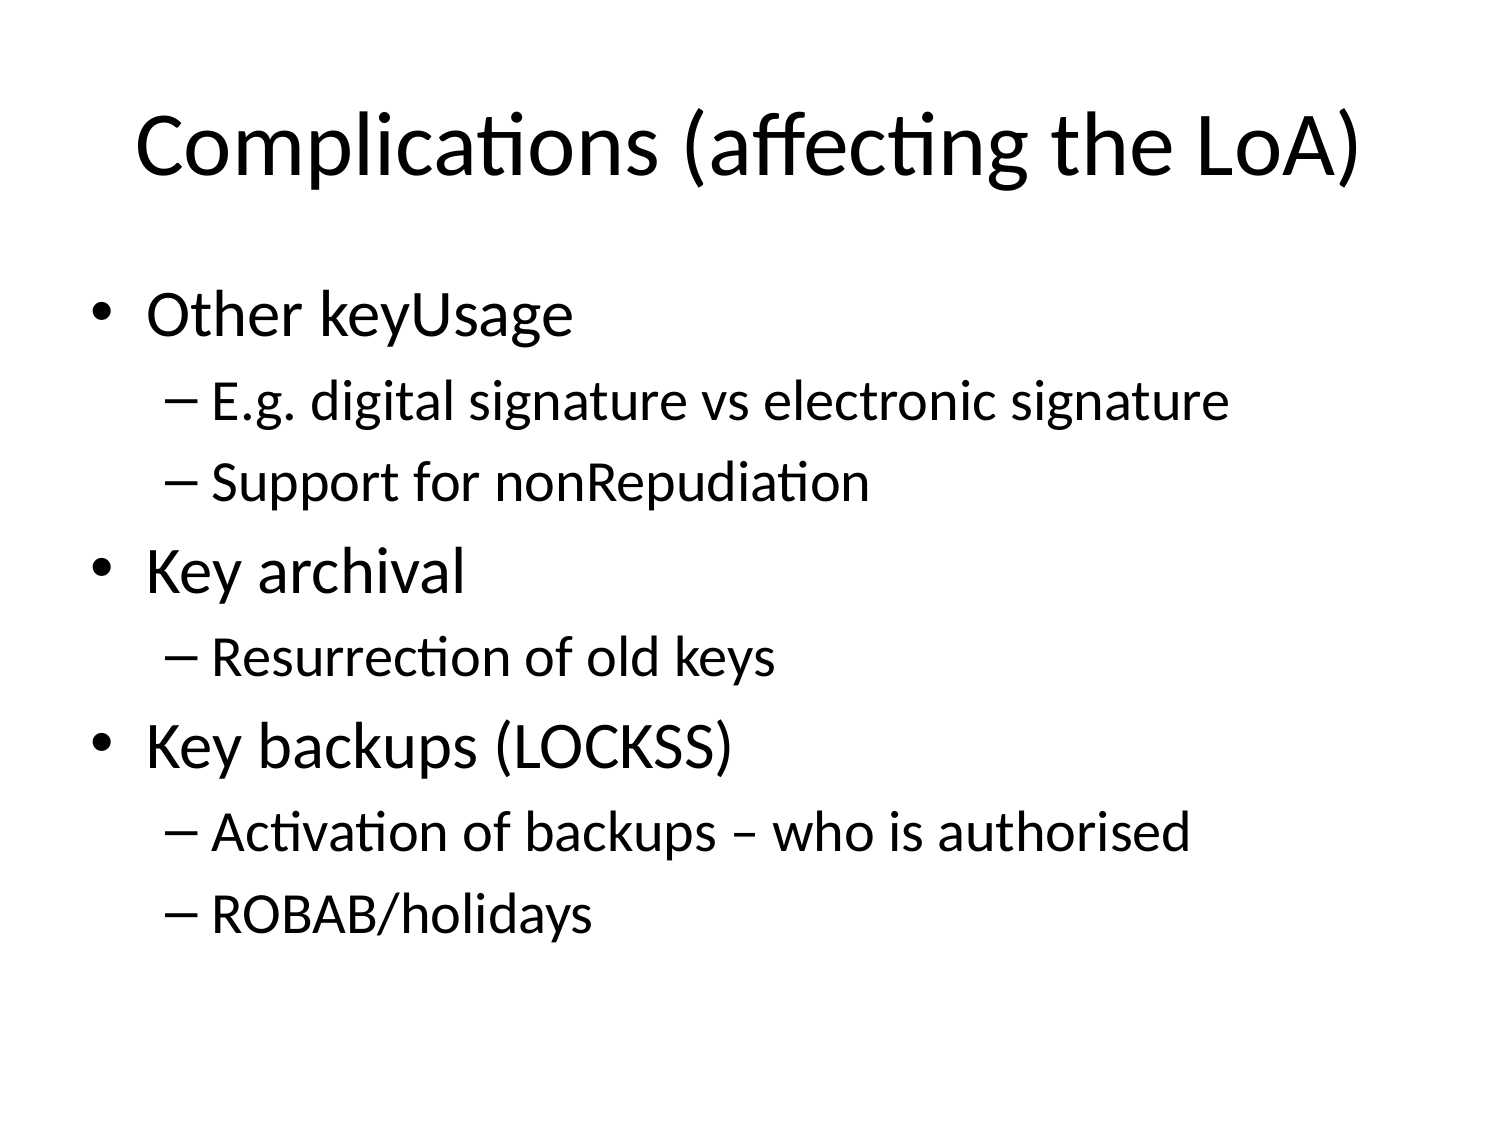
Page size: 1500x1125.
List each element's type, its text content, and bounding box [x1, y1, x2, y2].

title Complications (affecting the LoA) [75, 45, 1425, 233]
list Other keyUsage E.g. digital signature vs electronic signature Support for nonRepudiation Key archival Resurrection of old keys Key backups (LOCKSS) Activation of backups – who is authorised ROBAB/holidays [75, 262, 1425, 1005]
